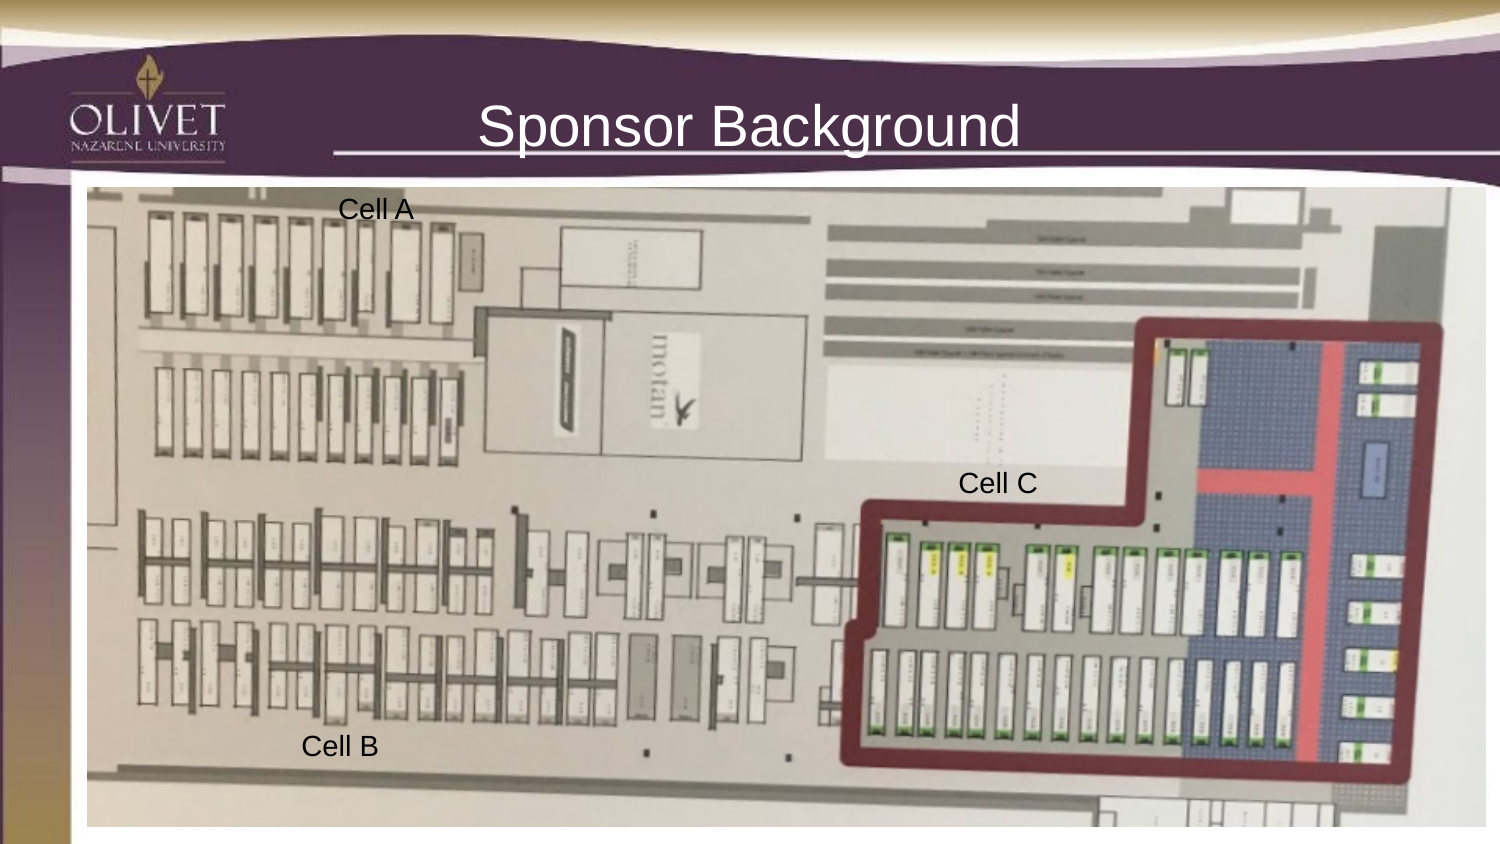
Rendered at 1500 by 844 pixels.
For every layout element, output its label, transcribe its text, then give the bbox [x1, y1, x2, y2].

title Sponsor Background [51, 72, 1449, 167]
picture [0, 0, 1500, 844]
text_box Cell A [323, 175, 504, 185]
